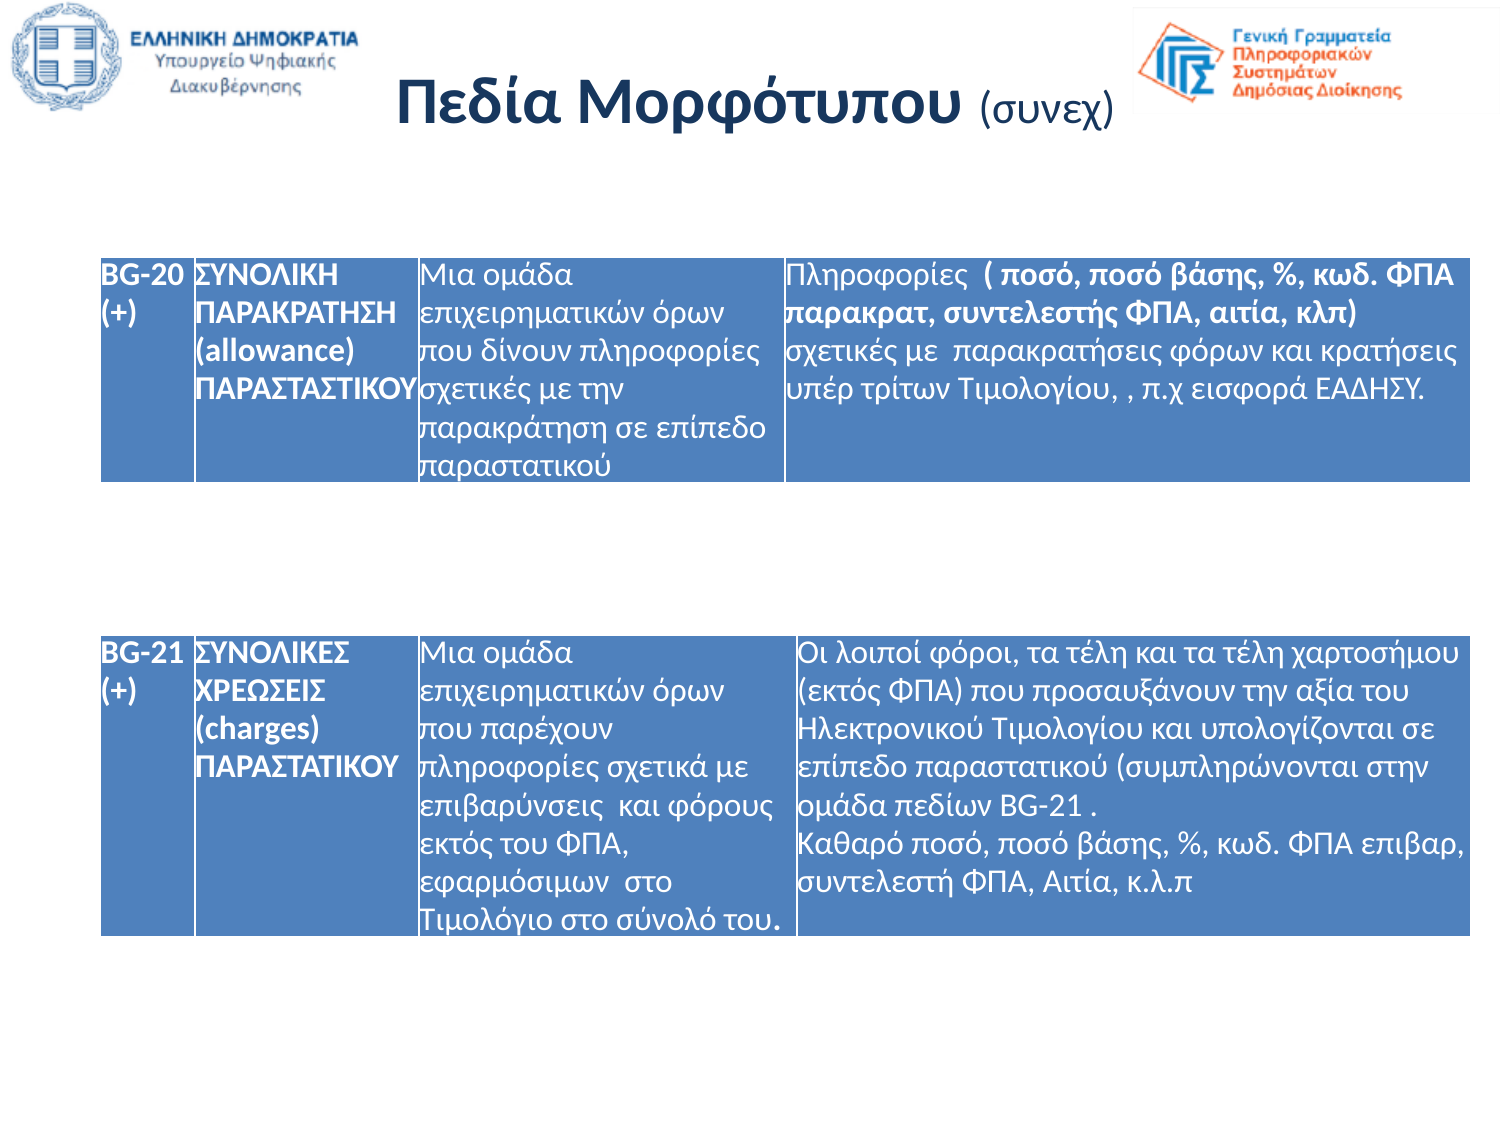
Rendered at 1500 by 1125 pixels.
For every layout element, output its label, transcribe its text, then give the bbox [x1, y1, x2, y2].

table_header BG-20 (+) [101, 258, 194, 482]
table_header Πληροφορίες ( ποσό, ποσό βάσης, %, κωδ. ΦΠΑ παρακρατ, συντελεστής ΦΠΑ, αιτία, κλπ) σχετικές με παρακρατήσεις φόρων και κρατήσεις υπέρ τρίτων Τιμολογίου, , π.χ εισφορά ΕΑΔΗΣΥ. [786, 258, 1470, 482]
table_header Μια ομάδα επιχειρηματικών όρων που δίνουν πληροφορίες σχετικές με την παρακράτηση σε επίπεδο παραστατικού [420, 258, 784, 482]
table_header ΣΥΝΟΛΙΚΕΣ ΧΡΕΩΣΕΙΣ (charges) ΠΑΡΑΣΤΑΤΙΚΟΥ [196, 636, 418, 936]
table_header ΣΥΝΟΛΙΚΗ ΠΑΡΑΚΡΑΤΗΣΗ (allowance) ΠΑΡΑΣΤΑΣΤΙΚΟΥ [196, 258, 418, 482]
table_header BG-21 (+) [101, 636, 194, 936]
text_box Πεδία Μορφότυπου (συνεχ) [277, 66, 1235, 173]
table_header Μια ομάδα επιχειρηματικών όρων που παρέχουν πληροφορίες σχετικά με επιβαρύνσεις και φόρους εκτός του ΦΠΑ, εφαρμόσιμων στο Τιμολόγιο στο σύνολό του. [420, 636, 796, 936]
table_header Οι λοιποί φόροι, τα τέλη και τα τέλη χαρτοσήμου (εκτός ΦΠΑ) που προσαυξάνουν την αξία του Ηλεκτρονικού Τιμολογίου και υπολογίζονται σε επίπεδο παραστατικού (συμπληρώνονται στην ομάδα πεδίων BG-21 . Καθαρό ποσό, ποσό βάσης, %, κωδ. ΦΠΑ επιβαρ, συντελεστή ΦΠΑ, Αιτία, κ.λ.π [798, 636, 1470, 936]
